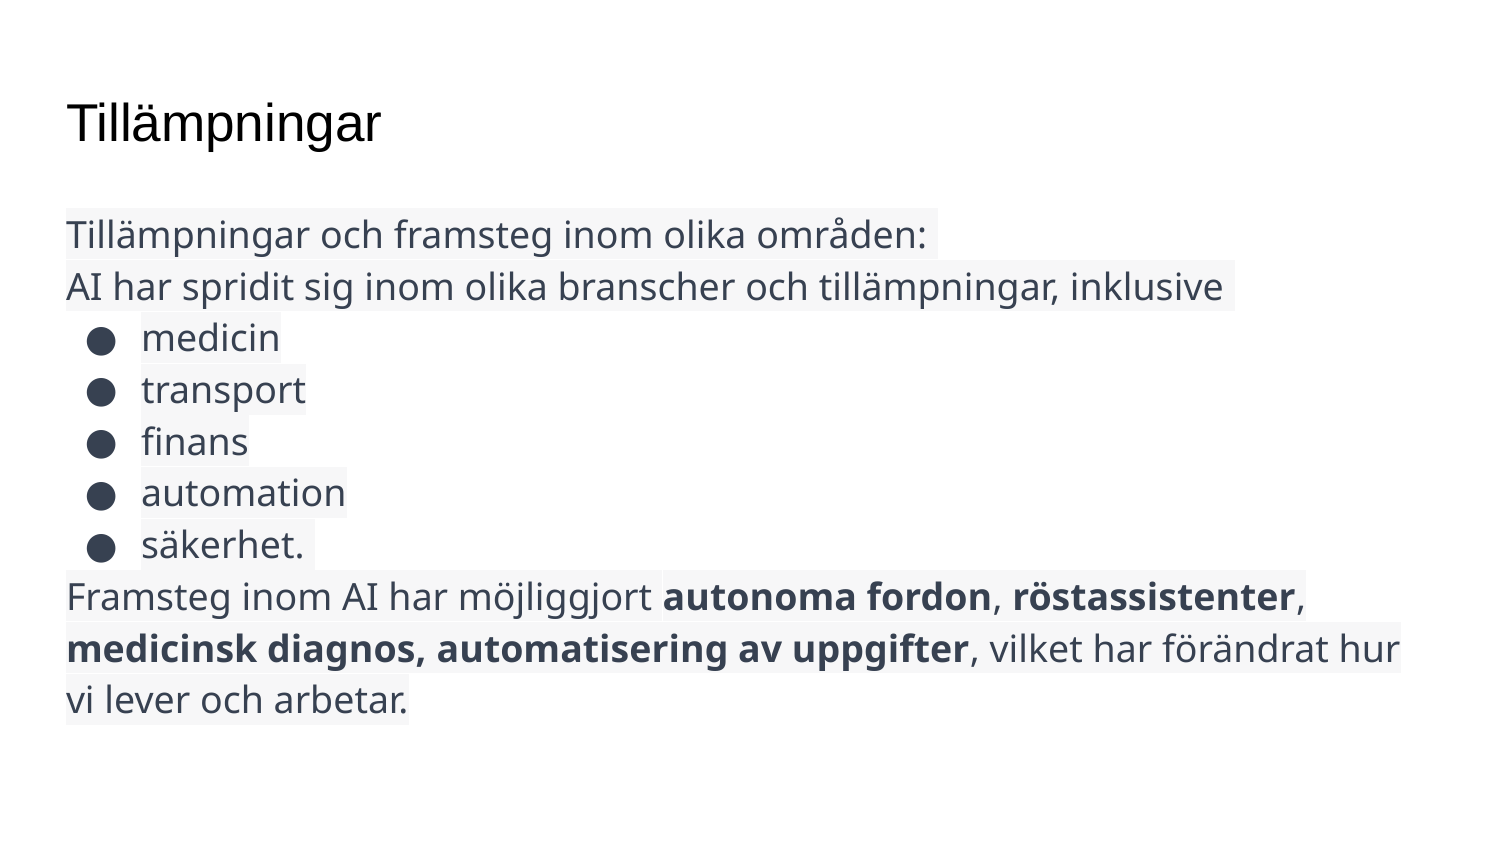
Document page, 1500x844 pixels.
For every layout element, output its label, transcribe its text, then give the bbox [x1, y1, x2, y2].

title Tillämpningar [51, 72, 1449, 167]
list Tillämpningar och framsteg inom olika områden: AI har spridit sig inom olika branscher och tillämpningar, inklusive medicin transport finans automation säkerhet. Framsteg inom AI har möjliggjort autonoma fordon, röstassistenter, medicinsk diagnos, automatisering av uppgifter, vilket har förändrat hur vi lever och arbetar. [51, 189, 1449, 750]
